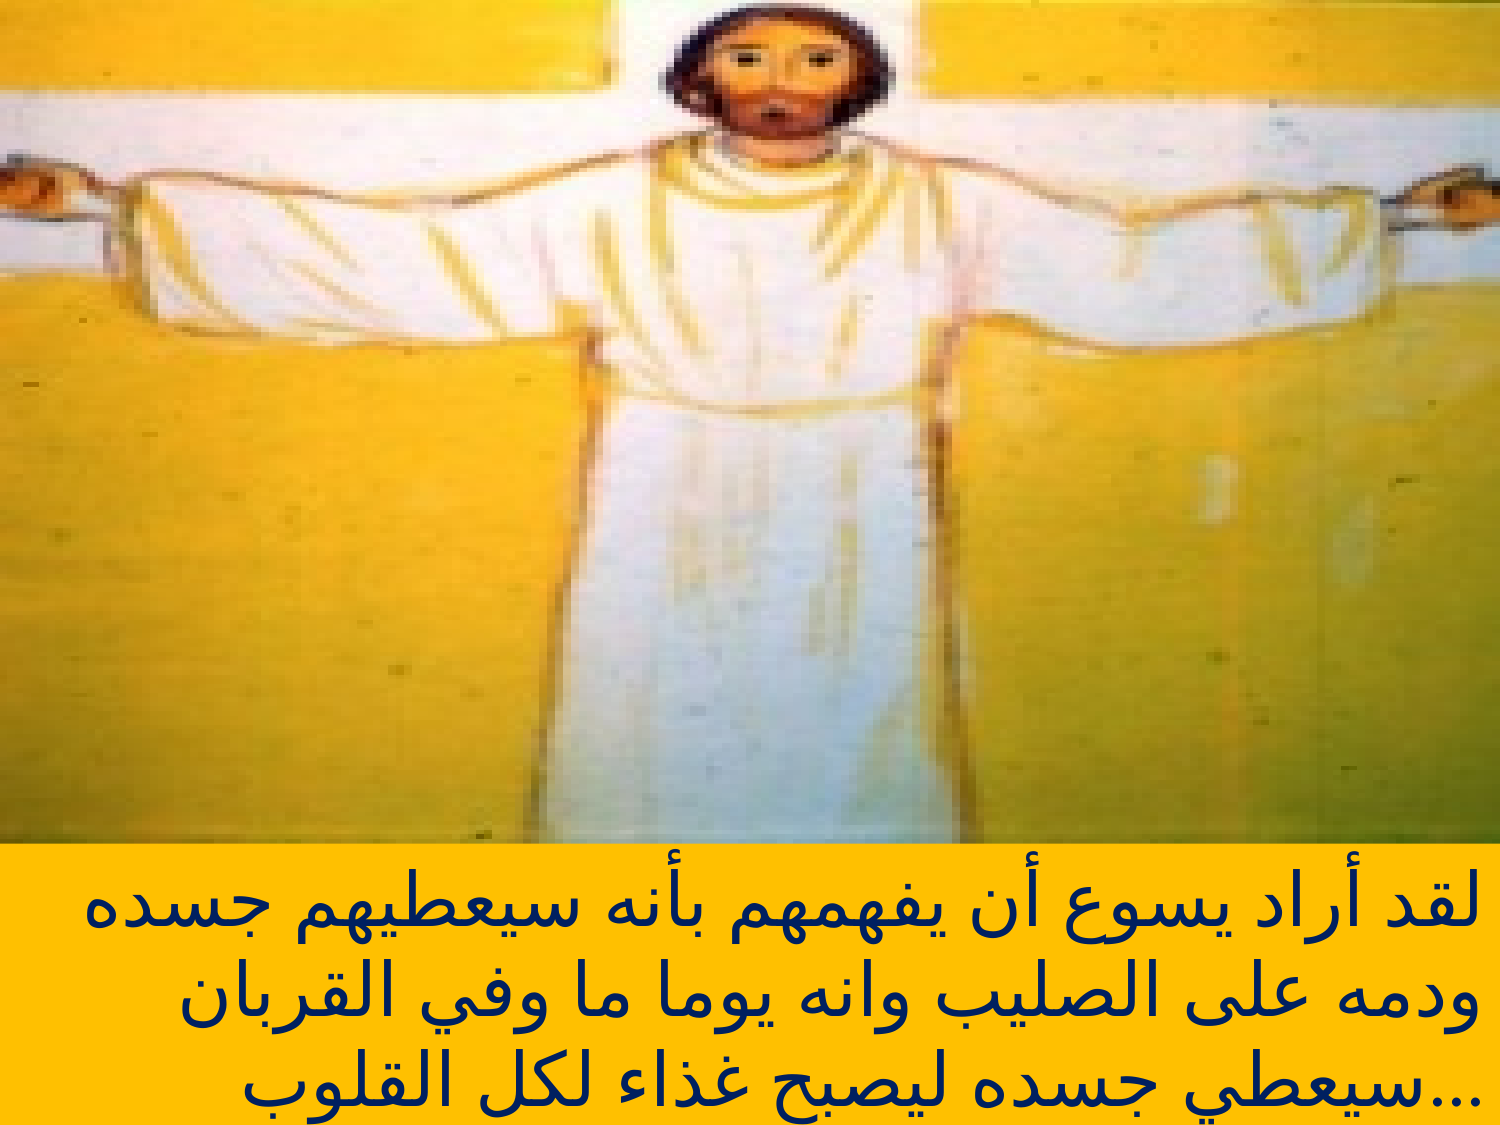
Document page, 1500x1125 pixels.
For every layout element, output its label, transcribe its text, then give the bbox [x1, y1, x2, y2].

picture [0, 0, 1500, 844]
text_box لقد أراد يسوع أن يفهمهم بأنه سيعطيهم جسده ودمه على الصليب وانه يوما ما وفي القربان سيعطي جسده ليصبح غذاء لكل القلوب... [0, 851, 1500, 1125]
